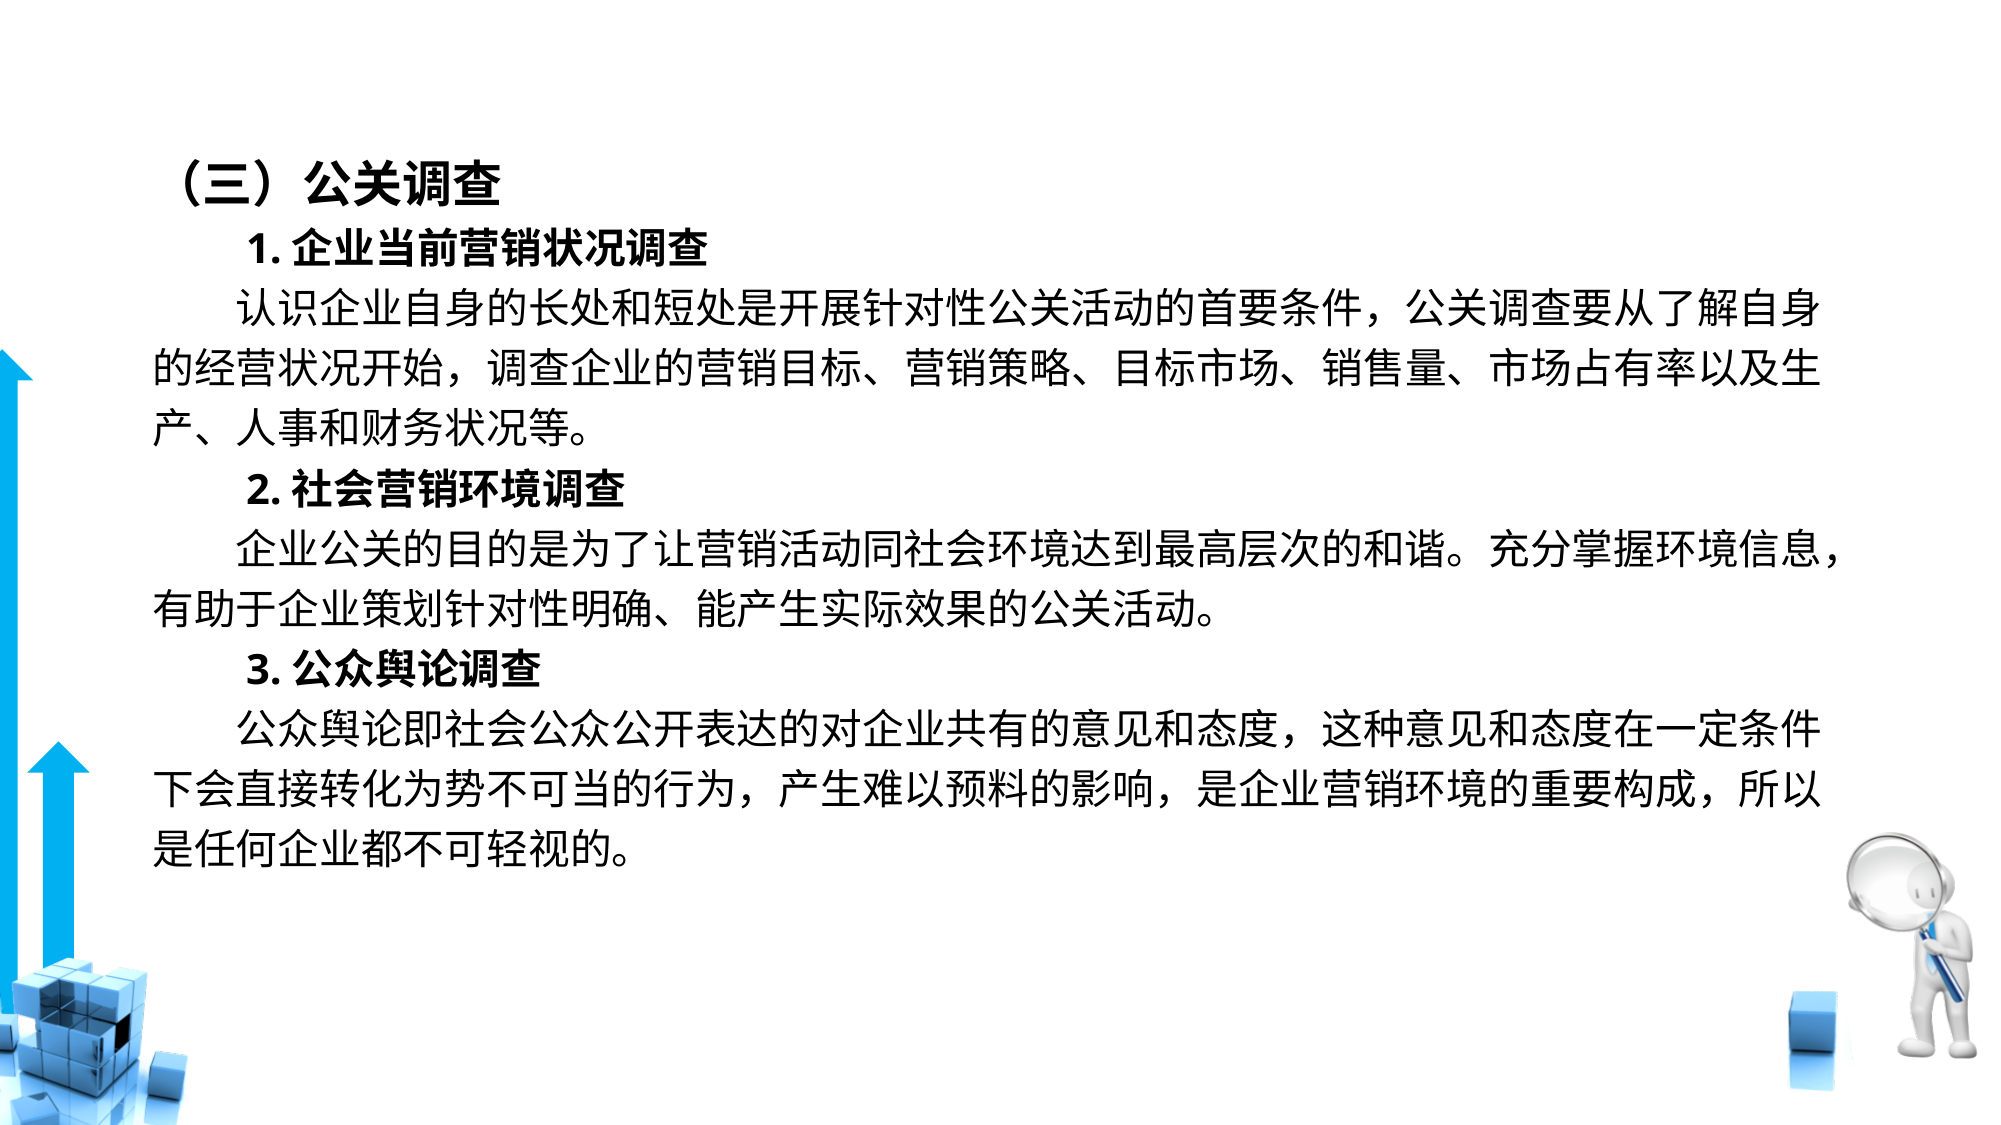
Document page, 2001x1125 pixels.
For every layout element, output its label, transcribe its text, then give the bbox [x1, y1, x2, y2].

picture [0, 948, 193, 1125]
picture [1750, 832, 1994, 1102]
title （三）公关调查 1.企业当前营销状况调查 认识企业自身的长处和短处是开展针对性公关活动的首要条件，公关调查要从了解自身的经营状况开始，调查企业的营销目标、营销策略、目标市场、销售量、市场占有率以及生产、人事和财务状况等。 2.社会营销环境调查 企业公关的目的是为了让营销活动同社会环境达到最高层次的和谐。充分掌握环境信息，有助于企业策划针对性明确、能产生实际效果的公关活动。 3.公众舆论调查 公众舆论即社会公众公开表达的对企业共有的意见和态度，这种意见和态度在一定条件下会直接转化为势不可当的行为，产生难以预料的影响，是企业营销环境的重要构成，所以是任何企业都不可轻视的。 [137, 132, 1863, 1003]
